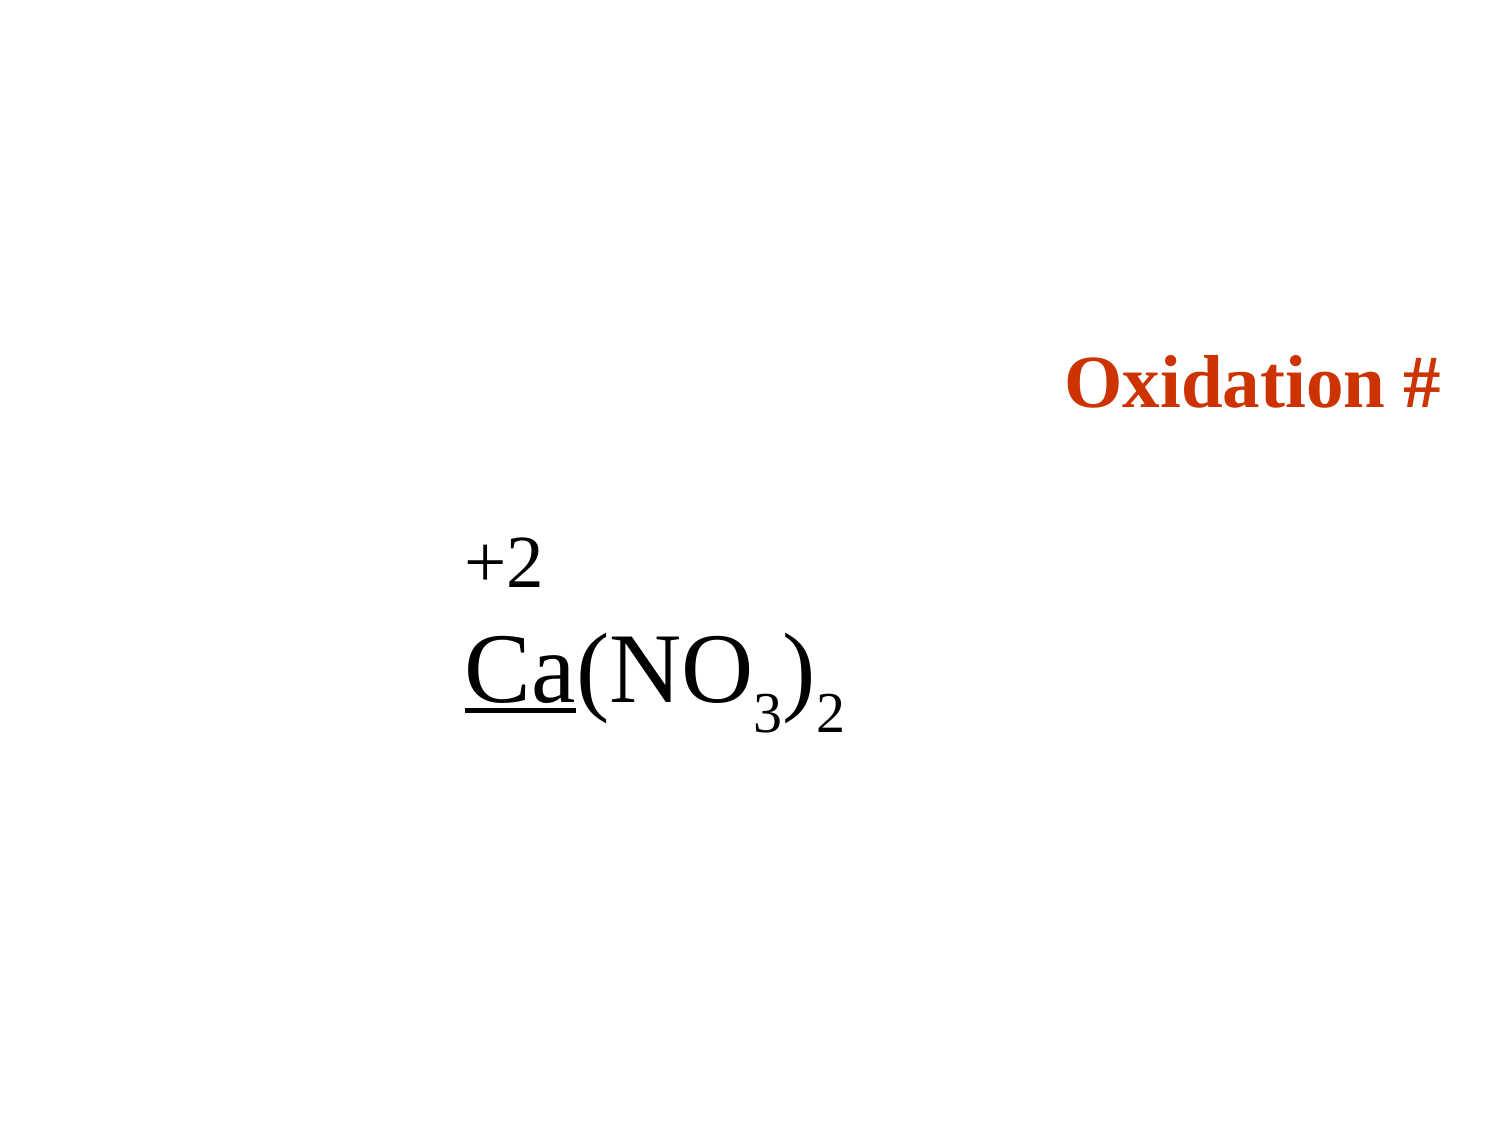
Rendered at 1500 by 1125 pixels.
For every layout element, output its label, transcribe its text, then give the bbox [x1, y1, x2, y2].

text_box Oxidation # +2 Ca(NO3)2 [0, 324, 1500, 752]
